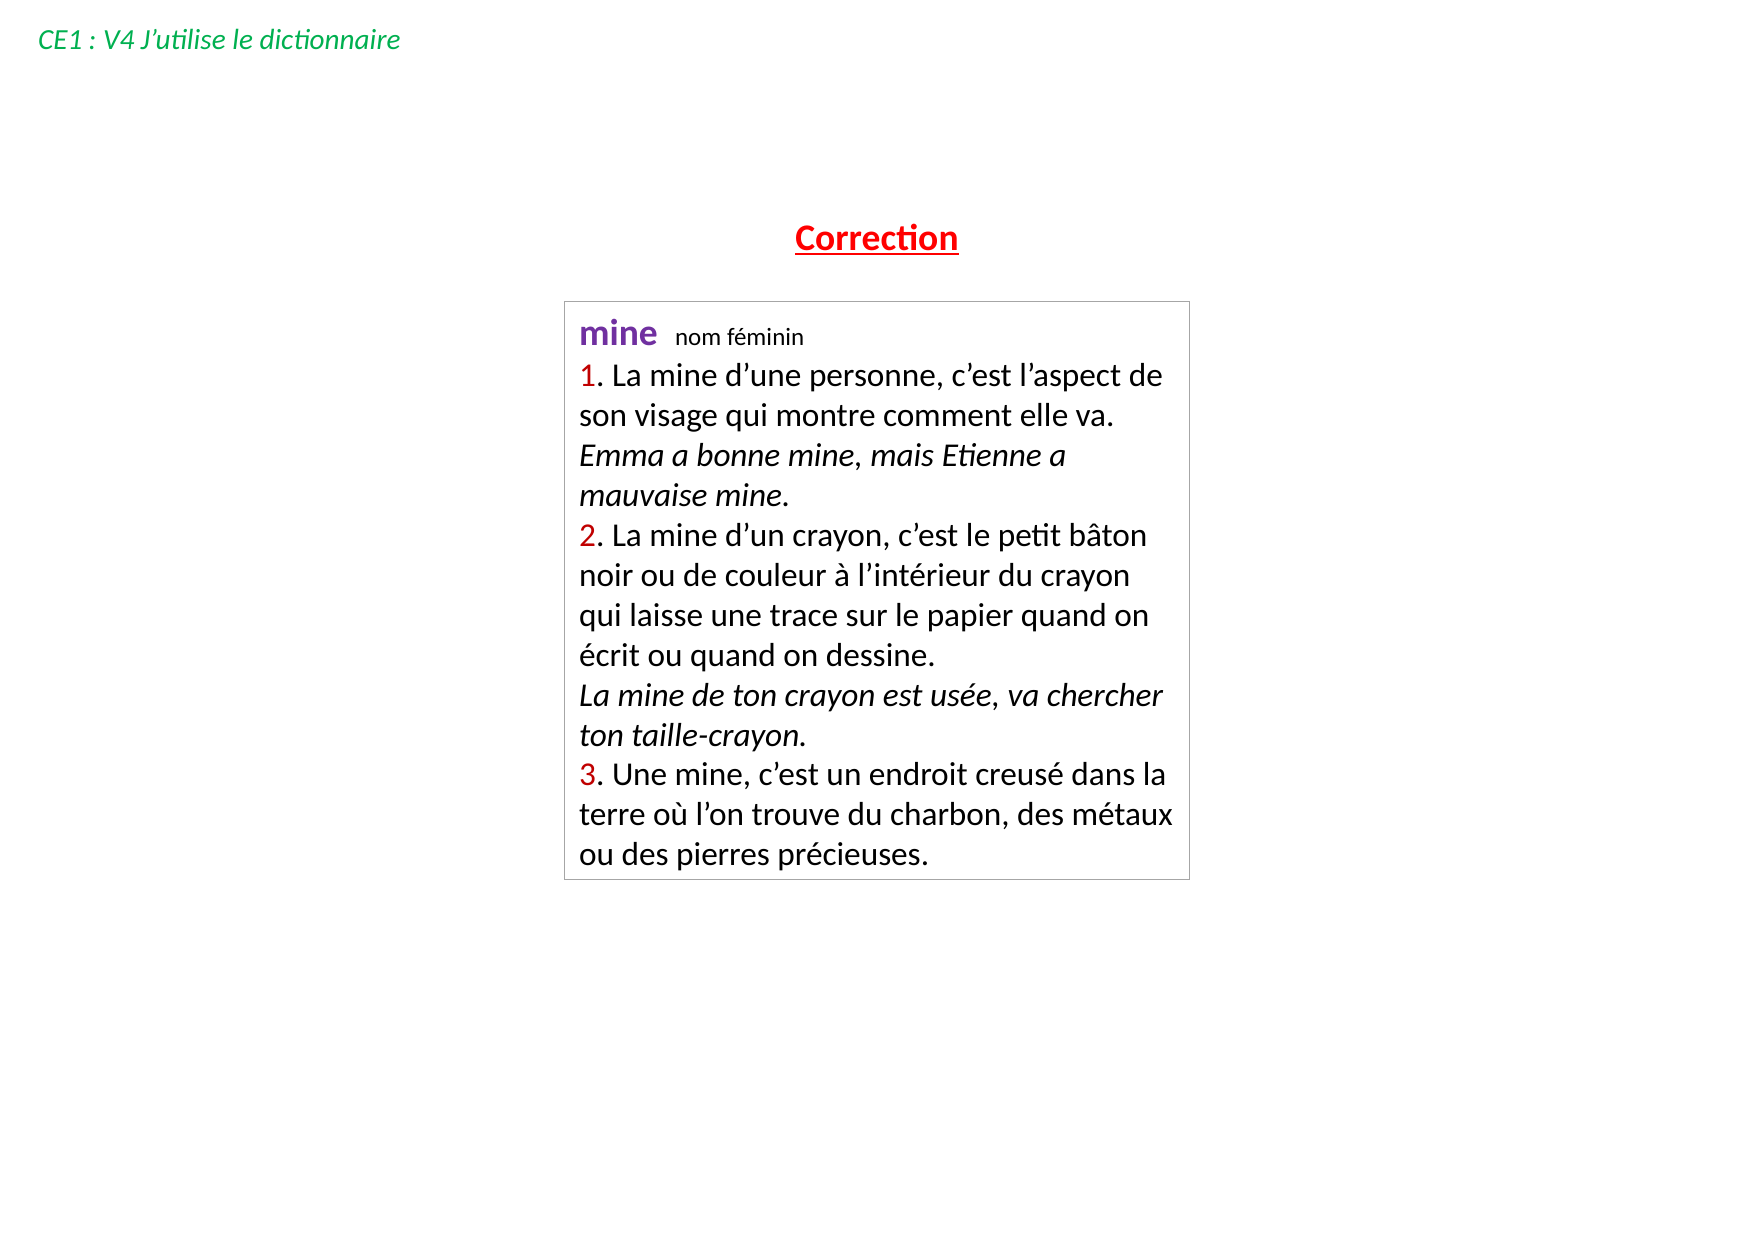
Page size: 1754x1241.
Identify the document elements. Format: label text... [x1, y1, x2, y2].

text_box mine nom féminin 1. La mine d’une personne, c’est l’aspect de son visage qui montre comment elle va. Emma a bonne mine, mais Etienne a mauvaise mine. 2. La mine d’un crayon, c’est le petit bâton noir ou de couleur à l’intérieur du crayon qui laisse une trace sur le papier quand on écrit ou quand on dessine. La mine de ton crayon est usée, va chercher ton taille-crayon. 3. Une mine, c’est un endroit creusé dans la terre où l’on trouve du charbon, des métaux ou des pierres précieuses. [564, 301, 1190, 880]
text_box Correction [663, 205, 1091, 266]
text_box CE1 : V4 J’utilise le dictionnaire [23, 12, 637, 63]
